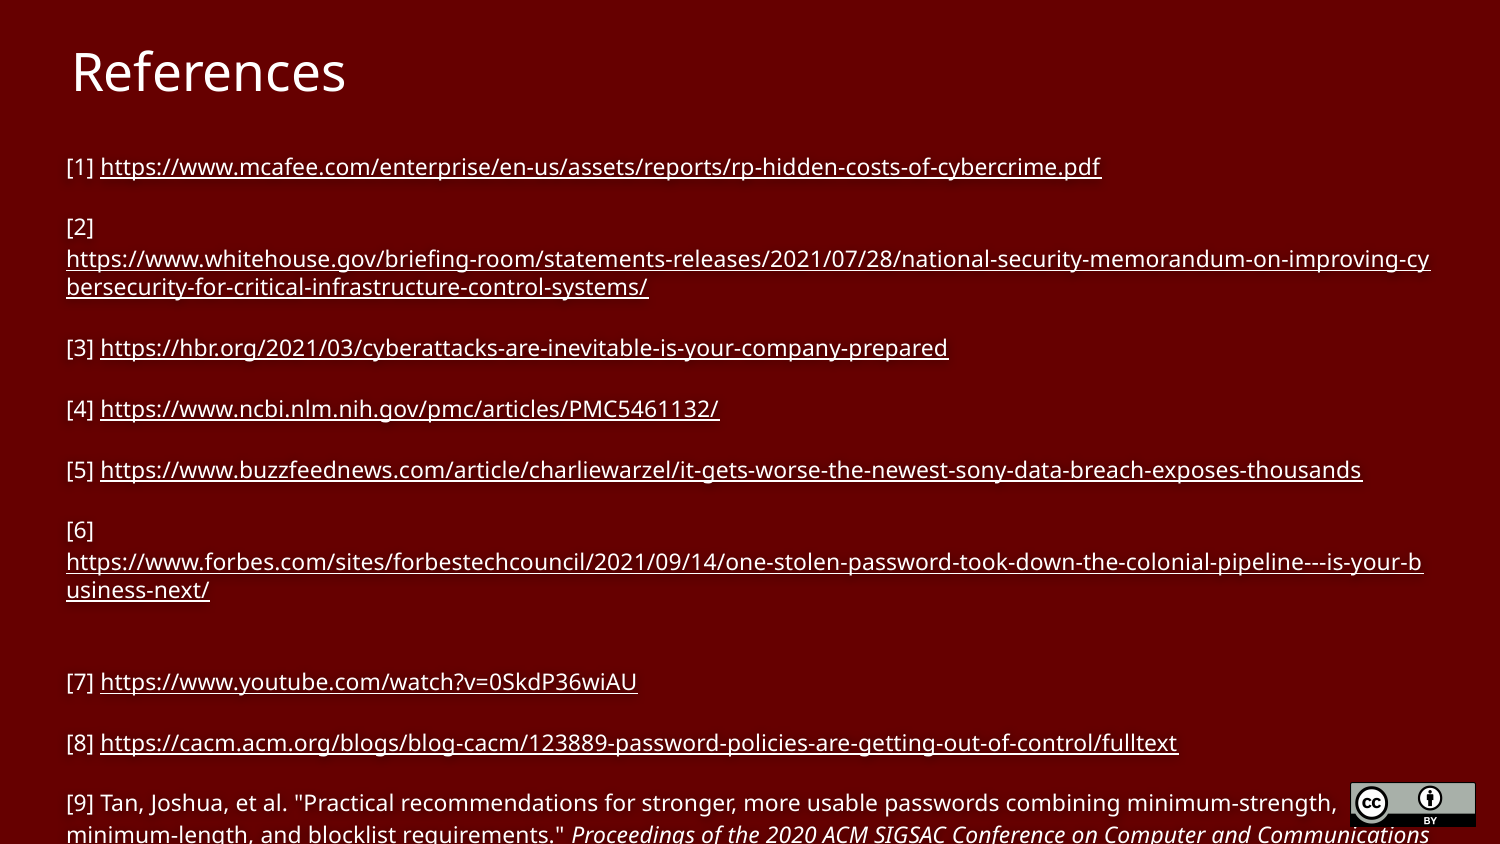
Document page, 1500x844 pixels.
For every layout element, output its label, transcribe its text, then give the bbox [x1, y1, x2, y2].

picture [1349, 782, 1476, 827]
list [1] https://www.mcafee.com/enterprise/en-us/assets/reports/rp-hidden-costs-of-cybercrime.pdf [2]https://www.whitehouse.gov/briefing-room/statements-releases/2021/07/28/national-security-memorandum-on-improving-cybersecurity-for-critical-infrastructure-control-systems/ [3] https://hbr.org/2021/03/cyberattacks-are-inevitable-is-your-company-prepared [4] https://www.ncbi.nlm.nih.gov/pmc/articles/PMC5461132/ [5] https://www.buzzfeednews.com/article/charliewarzel/it-gets-worse-the-newest-sony-data-breach-exposes-thousands [6]https://www.forbes.com/sites/forbestechcouncil/2021/09/14/one-stolen-password-took-down-the-colonial-pipeline---is-your-business-next/ [7] https://www.youtube.com/watch?v=0SkdP36wiAU [8] https://cacm.acm.org/blogs/blog-cacm/123889-password-policies-are-getting-out-of-control/fulltext [9] Tan, Joshua, et al. "Practical recommendations for stronger, more usable passwords combining minimum-strength, minimum-length, and blocklist requirements." Proceedings of the 2020 ACM SIGSAC Conference on Computer and Communications Security. 2020. [10] https://www.pcmag.com/opinions/stop-changing-your-strong-unique-passwords-so-much [51, 132, 1449, 844]
title References [56, 22, 1454, 117]
